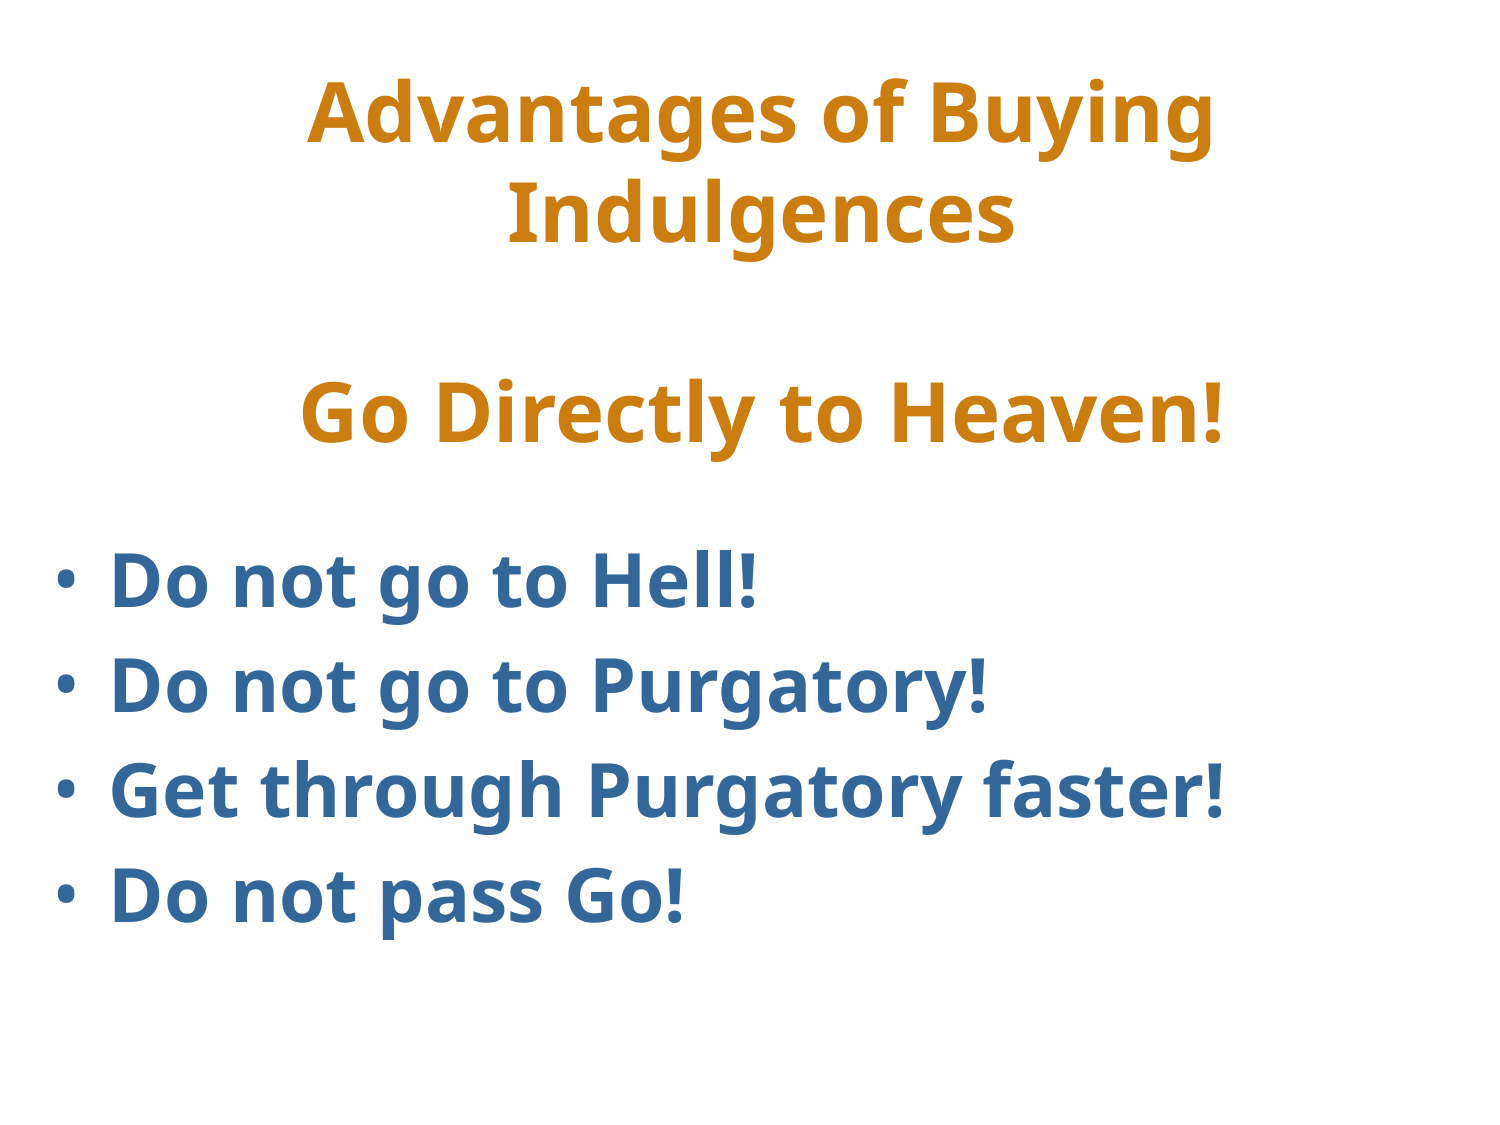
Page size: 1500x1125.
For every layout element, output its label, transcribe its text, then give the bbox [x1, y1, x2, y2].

title Advantages of Buying Indulgences Go Directly to Heaven! [87, 50, 1438, 468]
list Do not go to Hell! Do not go to Purgatory! Get through Purgatory faster! Do not pass Go! [37, 525, 1500, 1038]
